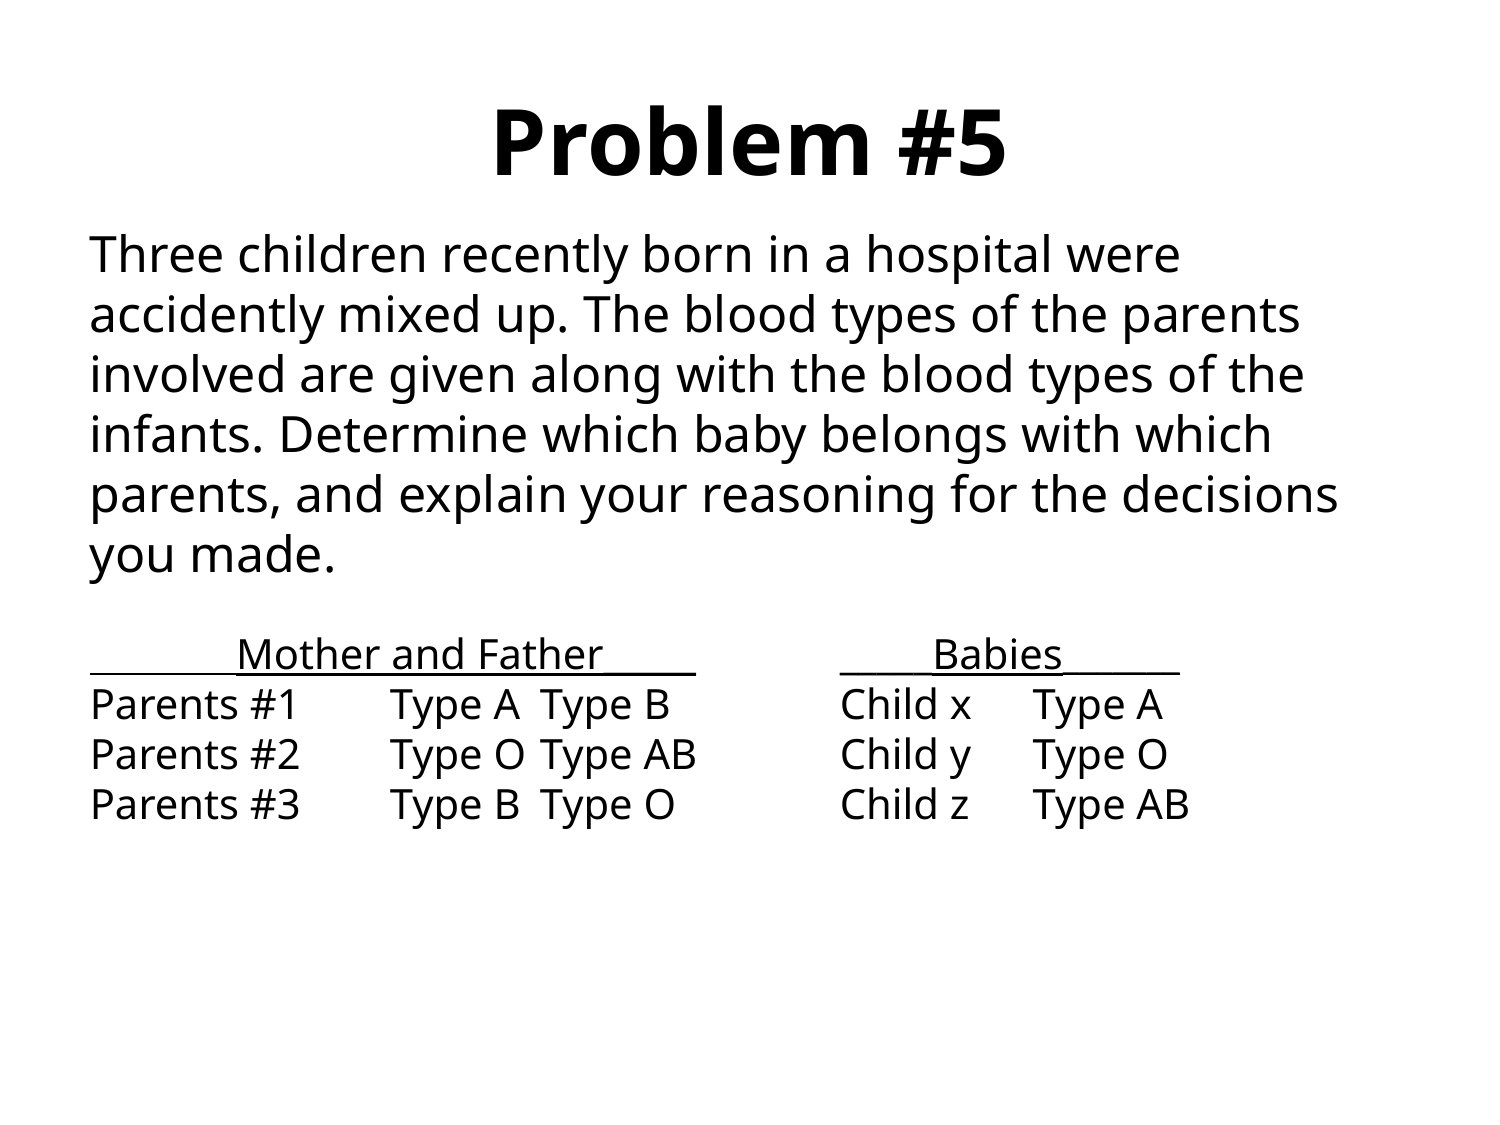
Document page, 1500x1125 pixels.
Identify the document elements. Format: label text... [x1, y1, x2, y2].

text_box Three children recently born in a hospital were accidently mixed up. The blood types of the parents involved are given along with the blood types of the infants. Determine which baby belongs with which parents, and explain your reasoning for the decisions you made. Mother and Father_____ _____Babies_______ Parents #1 Type A Type B Child x Type A Parents #2 Type O Type AB Child y Type O Parents #3 Type B Type O Child z Type AB [75, 215, 1388, 836]
title Problem #5 [74, 44, 1426, 233]
